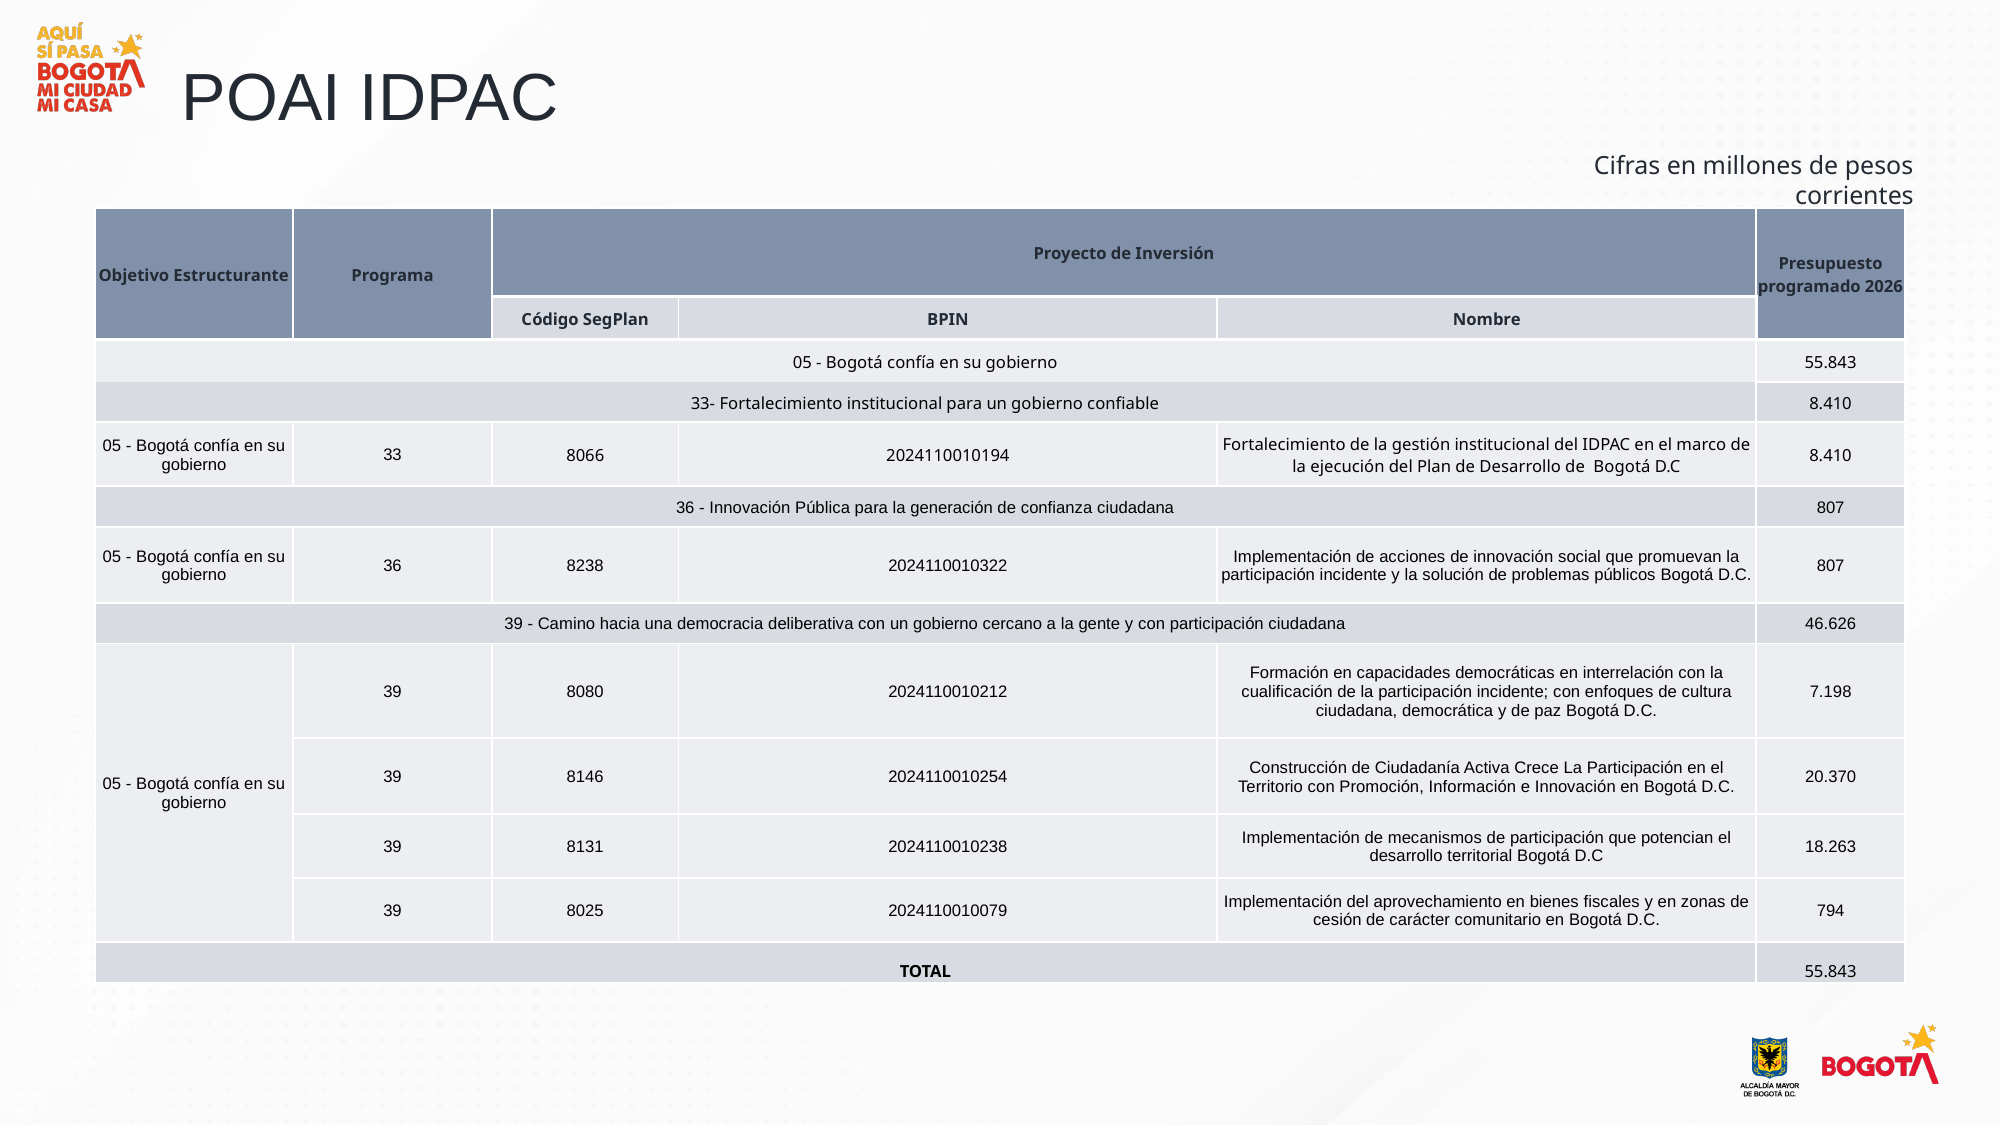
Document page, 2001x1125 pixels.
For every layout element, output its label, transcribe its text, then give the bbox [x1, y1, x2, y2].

table_cell 2024110010212 [679, 644, 1216, 737]
table_cell 33 [294, 423, 491, 485]
table_cell 05 - Bogotá confía en su gobierno [96, 644, 292, 941]
table_cell 807 [1757, 528, 1904, 602]
table_cell 39 [294, 815, 491, 877]
table_cell 20.370 [1757, 739, 1904, 813]
title POAI IDPAC [167, 55, 1807, 161]
table_cell 36 - Innovación Pública para la generación de confianza ciudadana [96, 487, 1755, 526]
table_cell 8080 [493, 644, 678, 737]
table_cell Fortalecimiento de la gestión institucional del IDPAC en el marco de la ejecución del Plan de Desarrollo de Bogotá D.C [1218, 423, 1755, 485]
table_cell 2024110010194 [679, 423, 1216, 485]
table_cell 33- Fortalecimiento institucional para un gobierno confiable [96, 382, 1755, 421]
table_cell Implementación del aprovechamiento en bienes fiscales y en zonas de cesión de carácter comunitario en Bogotá D.C. [1218, 879, 1755, 941]
table_header Proyecto de Inversión [493, 209, 1755, 295]
table_cell Implementación de mecanismos de participación que potencian el desarrollo territorial Bogotá D.C [1218, 815, 1755, 877]
text_box Cifras en millones de pesos corrientes [1510, 141, 1929, 217]
table_cell 36 [294, 528, 491, 602]
table_header Presupuesto programado 2026 [1757, 209, 1904, 338]
table_cell 2024110010254 [679, 739, 1216, 813]
table_cell 807 [1757, 487, 1904, 526]
table_cell 8.410 [1757, 423, 1904, 485]
table_cell 8238 [493, 528, 678, 602]
table_cell Código SegPlan [493, 298, 678, 338]
table_cell 2024110010322 [679, 528, 1216, 602]
table_cell 8066 [493, 423, 678, 485]
table_cell 55.843 [1757, 341, 1904, 381]
table_header Programa [294, 209, 491, 338]
table_cell 18.263 [1757, 815, 1904, 877]
table_cell 39 - Camino hacia una democracia deliberativa con un gobierno cercano a la gente y con participación ciudadana [96, 604, 1755, 643]
table_cell 7.198 [1757, 644, 1904, 737]
table_cell Nombre [1218, 298, 1755, 338]
table_cell TOTAL [96, 943, 1755, 982]
table_cell 39 [294, 739, 491, 813]
table_cell 05 - Bogotá confía en su gobierno [96, 423, 292, 485]
table_cell Formación en capacidades democráticas en interrelación con la cualificación de la participación incidente; con enfoques de cultura ciudadana, democrática y de paz Bogotá D.C. [1218, 644, 1755, 737]
table_header Objetivo Estructurante [96, 209, 292, 338]
table_cell 8131 [493, 815, 678, 877]
table_cell 8146 [493, 739, 678, 813]
table_cell 05 - Bogotá confía en su gobierno [96, 528, 292, 602]
table_cell 2024110010079 [679, 879, 1216, 941]
table_cell 2024110010238 [679, 815, 1216, 877]
table_cell 05 - Bogotá confía en su gobierno [96, 341, 1755, 382]
table_cell Implementación de acciones de innovación social que promuevan la participación incidente y la solución de problemas públicos Bogotá D.C. [1218, 528, 1755, 602]
table_cell 8.410 [1757, 383, 1904, 421]
table_cell 46.626 [1757, 604, 1904, 643]
table_cell BPIN [679, 298, 1216, 338]
picture [37, 22, 145, 112]
table_cell 39 [294, 644, 491, 737]
table_cell 794 [1757, 879, 1904, 941]
table_cell 39 [294, 879, 491, 941]
table_cell 55.843 [1757, 943, 1904, 982]
picture [1740, 1024, 1939, 1097]
table_cell Construcción de Ciudadanía Activa Crece La Participación en el Territorio con Promoción, Información e Innovación en Bogotá D.C. [1218, 739, 1755, 813]
table_cell 8025 [493, 879, 678, 941]
